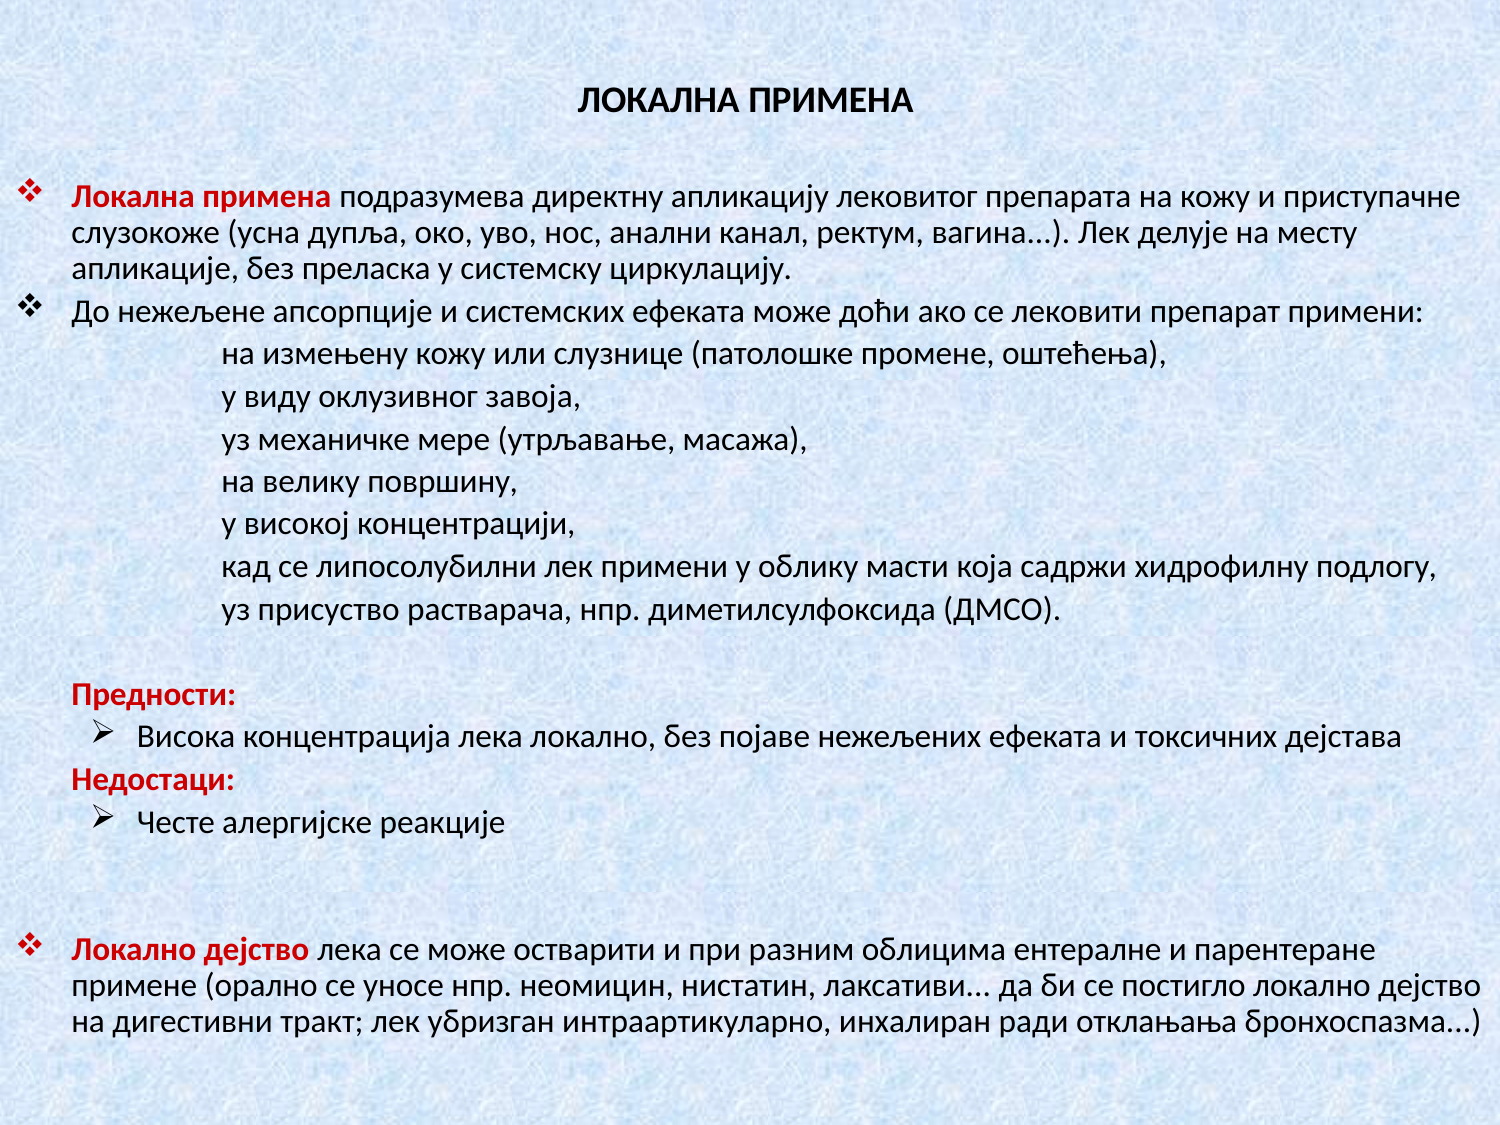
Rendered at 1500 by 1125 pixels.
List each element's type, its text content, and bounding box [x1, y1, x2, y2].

title ЛОКАЛНА ПРИМЕНА [0, 0, 1500, 150]
list Локална примена подразумева директну апликацију лековитог препарата на кожу и приступачне слузокоже (усна дупља, око, уво, нос, анални канал, ректум, вагина...). Лек делује на месту апликације, без преласка у системску циркулацију. До нежељене апсорпције и системских ефеката може доћи ако се лековити препарат примени: на измењену кожу или слузнице (патолошке промене, оштећења), у виду оклузивног завоја, уз механичке мере (утрљавање, масажа), на велику површину, у високој концентрацији, кад се липосолубилни лек примени у облику масти која садржи хидрофилну подлогу, уз присуство растварача, нпр. диметилсулфоксида (ДМСО). Предности: Висока концентрација лека локално, без појаве нежељених ефеката и токсичних дејстава Недостаци: Честе алергијске реакције Локално дејство лека се може остварити и при разним облицима ентералне и парентеране примене (орално се уносе нпр. неомицин, нистатин, лаксативи... да би се постигло локално дејство на дигестивни тракт; лек убризган интраартикуларно, инхалиран ради отклањања бронхоспазма...) [0, 150, 1500, 1125]
